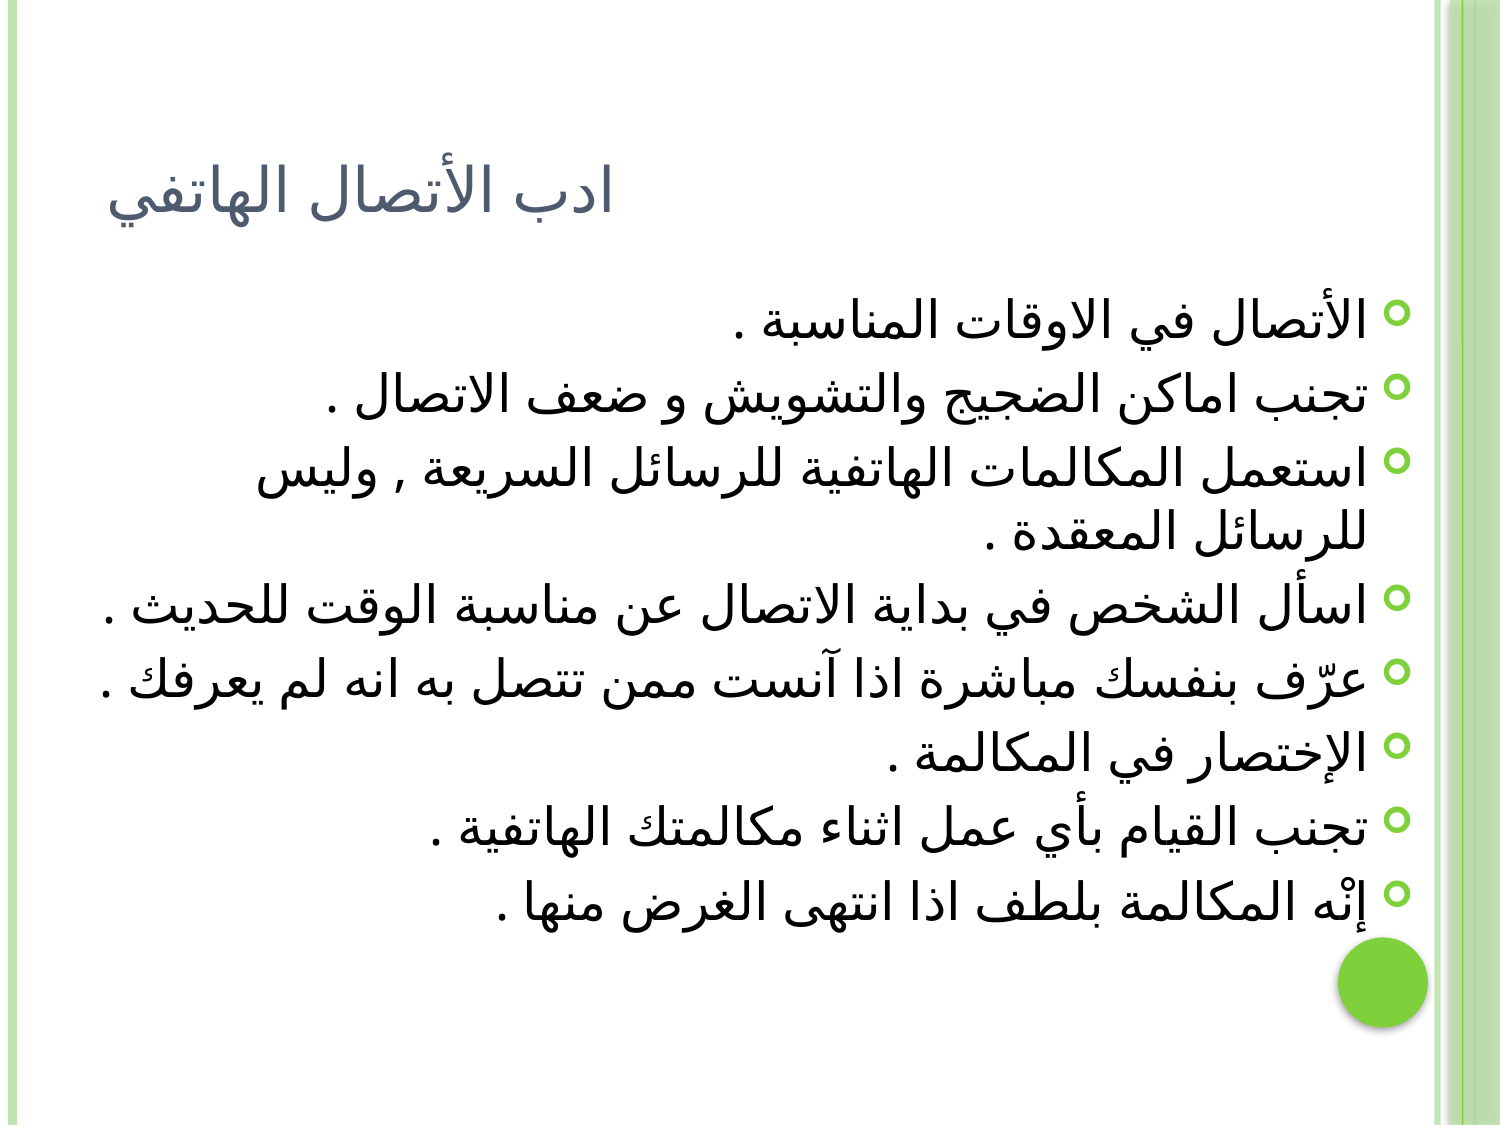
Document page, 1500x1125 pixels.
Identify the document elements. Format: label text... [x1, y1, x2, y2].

list الأتصال في الاوقات المناسبة . تجنب اماكن الضجيج والتشويش و ضعف الاتصال . استعمل المكالمات الهاتفية للرسائل السريعة , وليس للرسائل المعقدة . اسأل الشخص في بداية الاتصال عن مناسبة الوقت للحديث . عرّف بنفسك مباشرة اذا آنست ممن تتصل به انه لم يعرفك . الإختصار في المكالمة . تجنب القيام بأي عمل اثناء مكالمتك الهاتفية . إنْه المكالمة بلطف اذا انتهى الغرض منها . [75, 278, 1425, 1071]
title ادب الأتصال الهاتفي [75, 45, 1300, 233]
